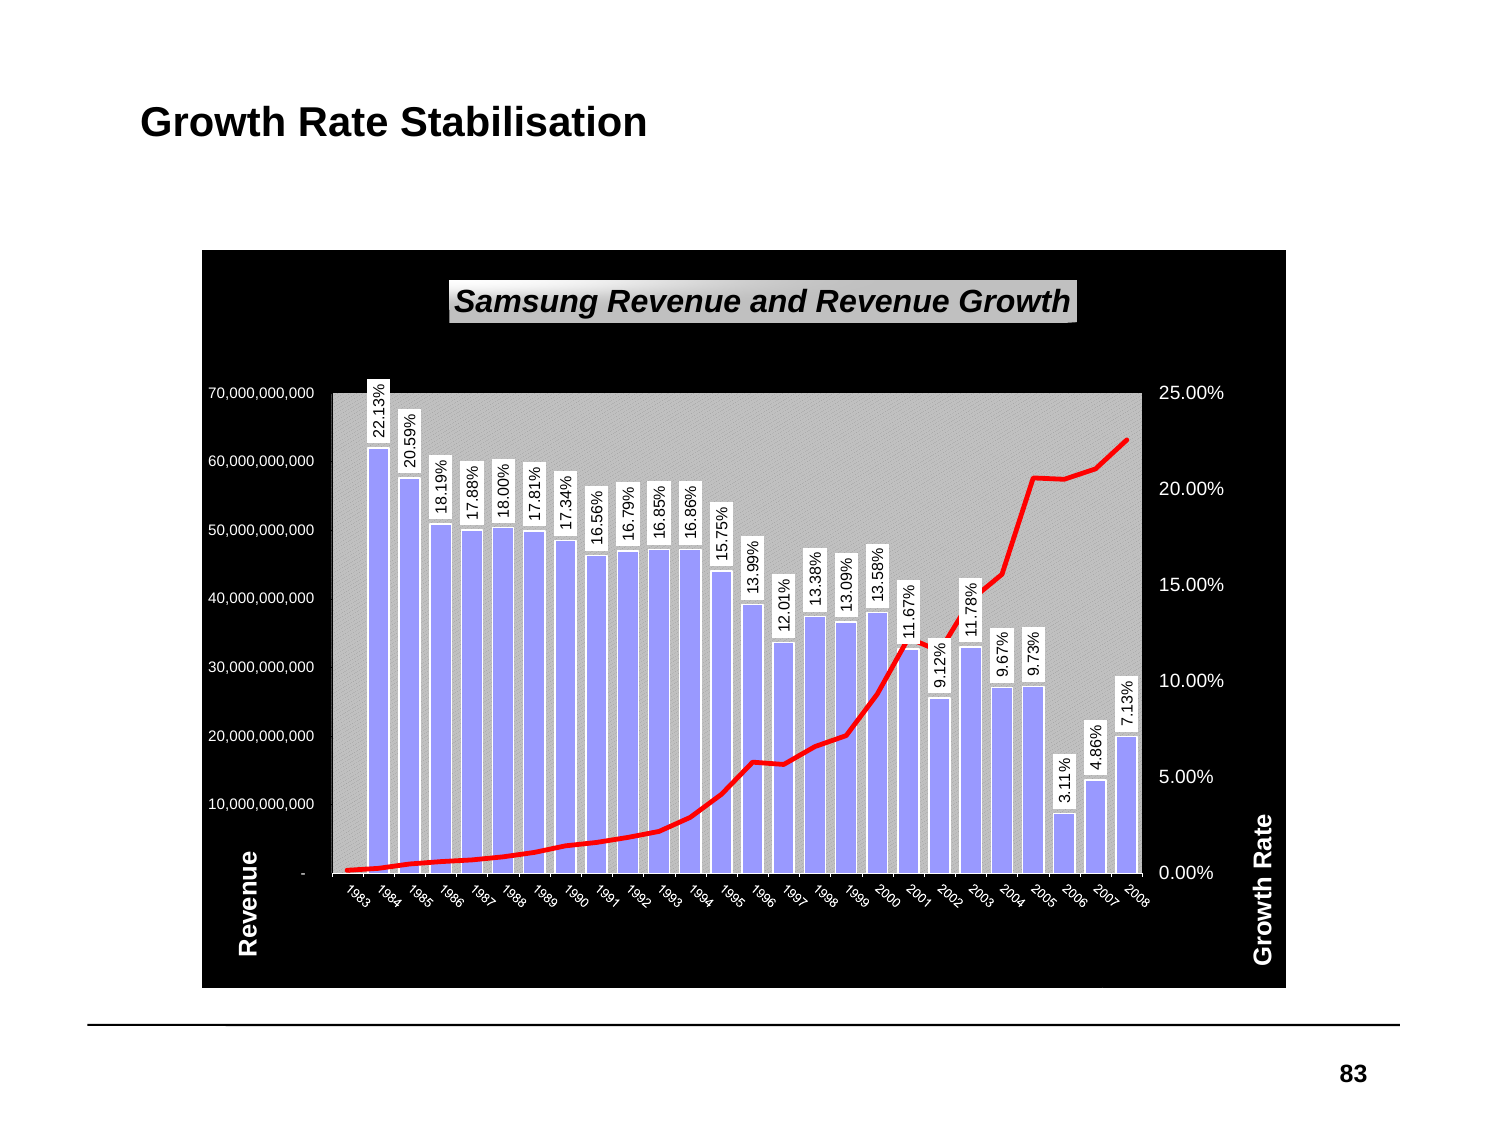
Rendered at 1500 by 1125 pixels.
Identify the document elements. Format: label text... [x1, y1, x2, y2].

title Growth Rate Stabilisation [125, 87, 1375, 225]
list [201, 249, 1287, 988]
